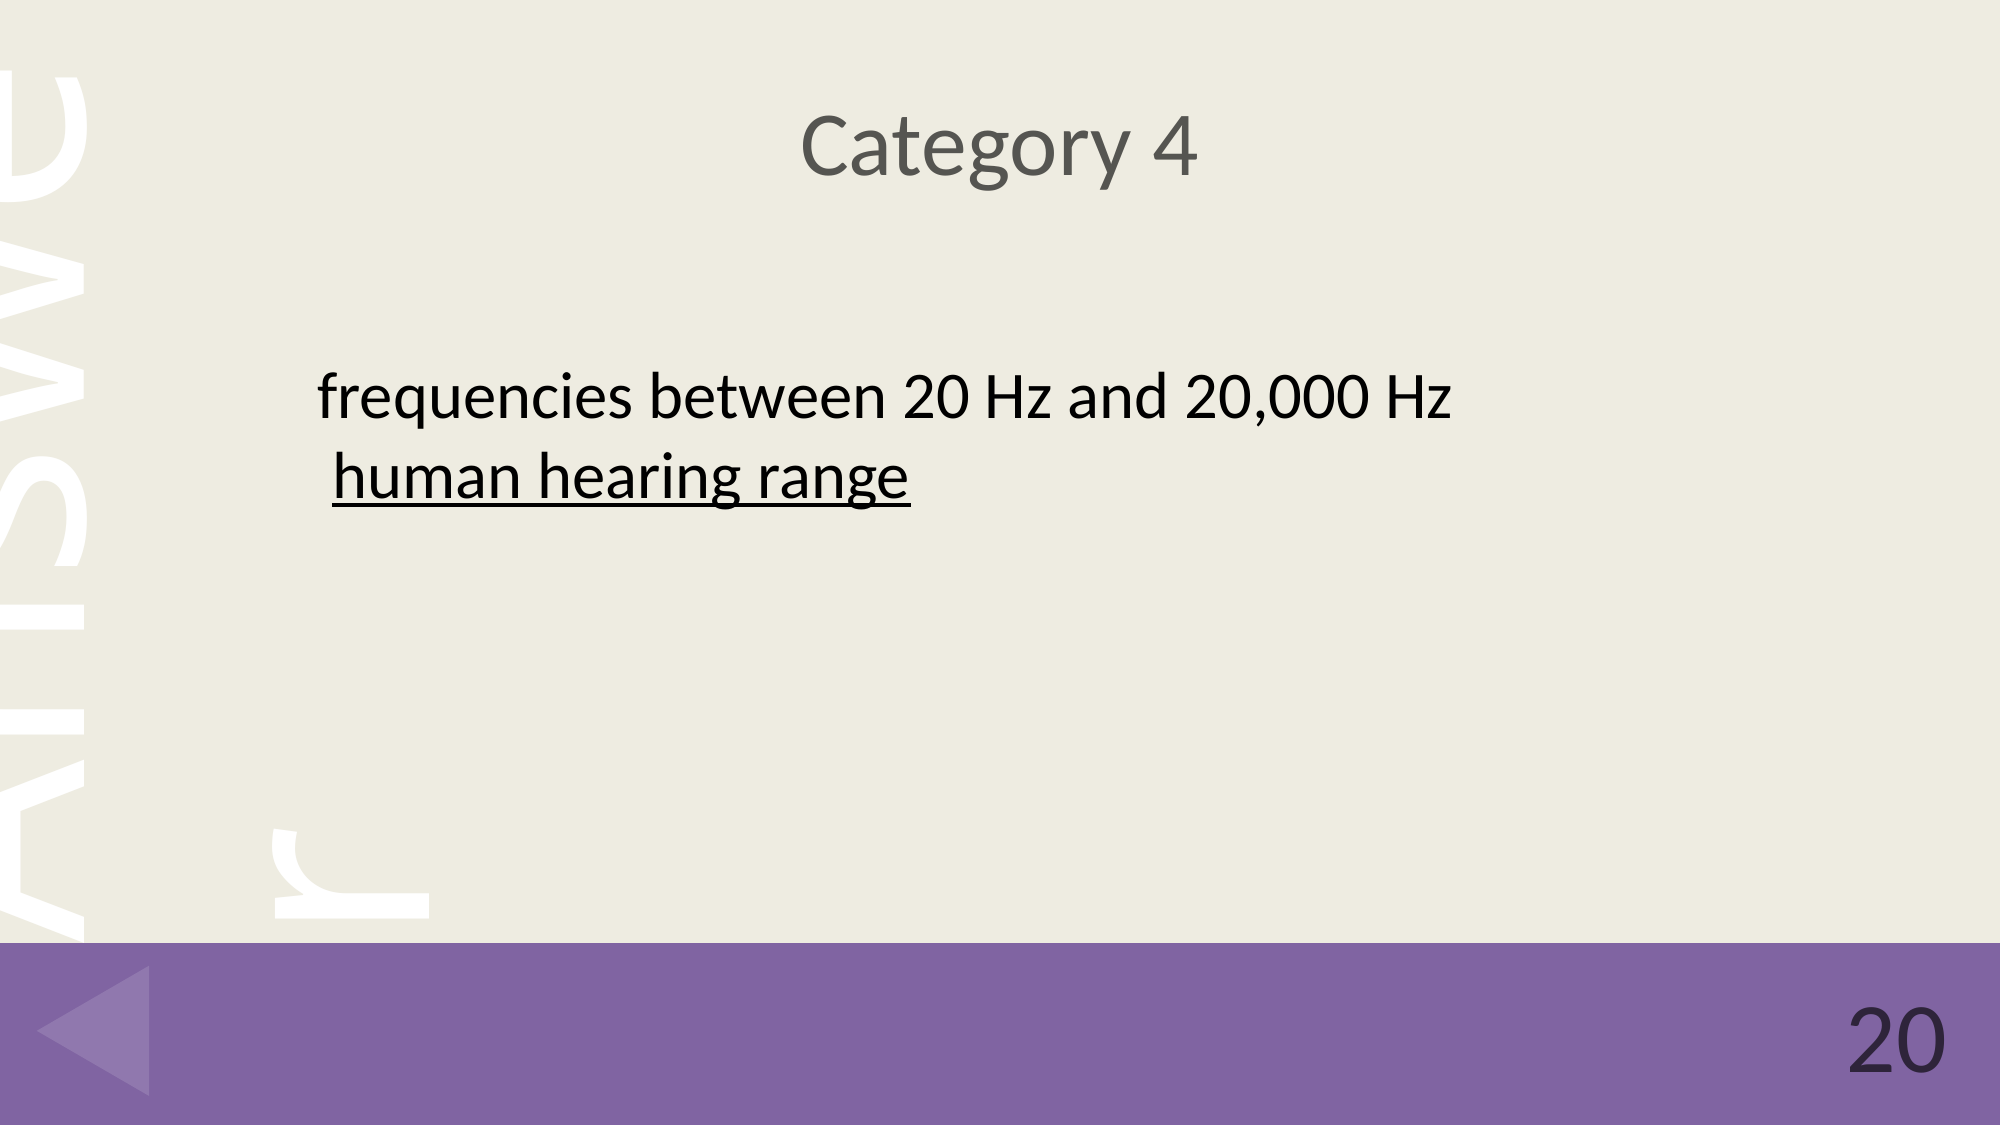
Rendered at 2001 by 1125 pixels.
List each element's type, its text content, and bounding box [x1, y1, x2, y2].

list 20 [1494, 967, 1963, 1097]
title Category 4 [99, 45, 1900, 233]
list frequencies between 20 Hz and 20,000 Hz human hearing range [302, 307, 1760, 636]
